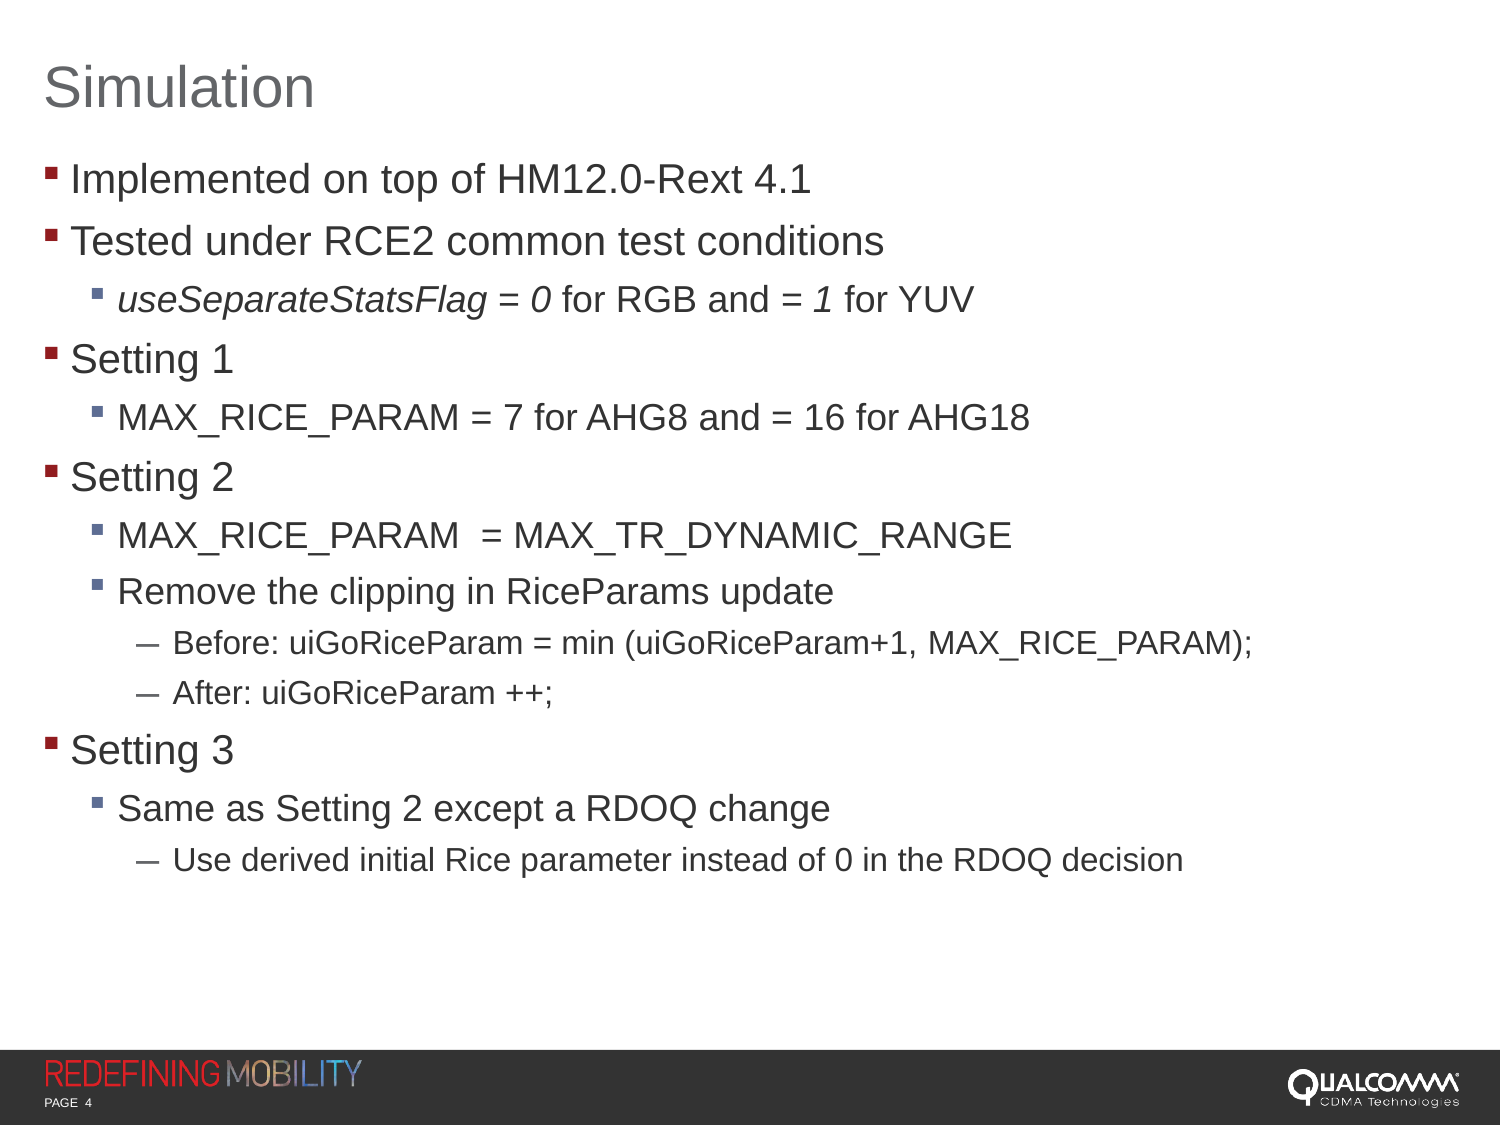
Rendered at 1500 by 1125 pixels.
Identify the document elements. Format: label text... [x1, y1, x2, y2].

title Simulation [28, 44, 1462, 138]
picture [30, 1048, 372, 1099]
picture [1278, 1058, 1478, 1114]
list Implemented on top of HM12.0-Rext 4.1 Tested under RCE2 common test conditions useSeparateStatsFlag = 0 for RGB and = 1 for YUV Setting 1 MAX_RICE_PARAM = 7 for AHG8 and = 16 for AHG18 Setting 2 MAX_RICE_PARAM = MAX_TR_DYNAMIC_RANGE Remove the clipping in RiceParams update Before: uiGoRiceParam = min (uiGoRiceParam+1, MAX_RICE_PARAM); After: uiGoRiceParam ++; Setting 3 Same as Setting 2 except a RDOQ change Use derived initial Rice parameter instead of 0 in the RDOQ decision [26, 148, 1457, 1021]
